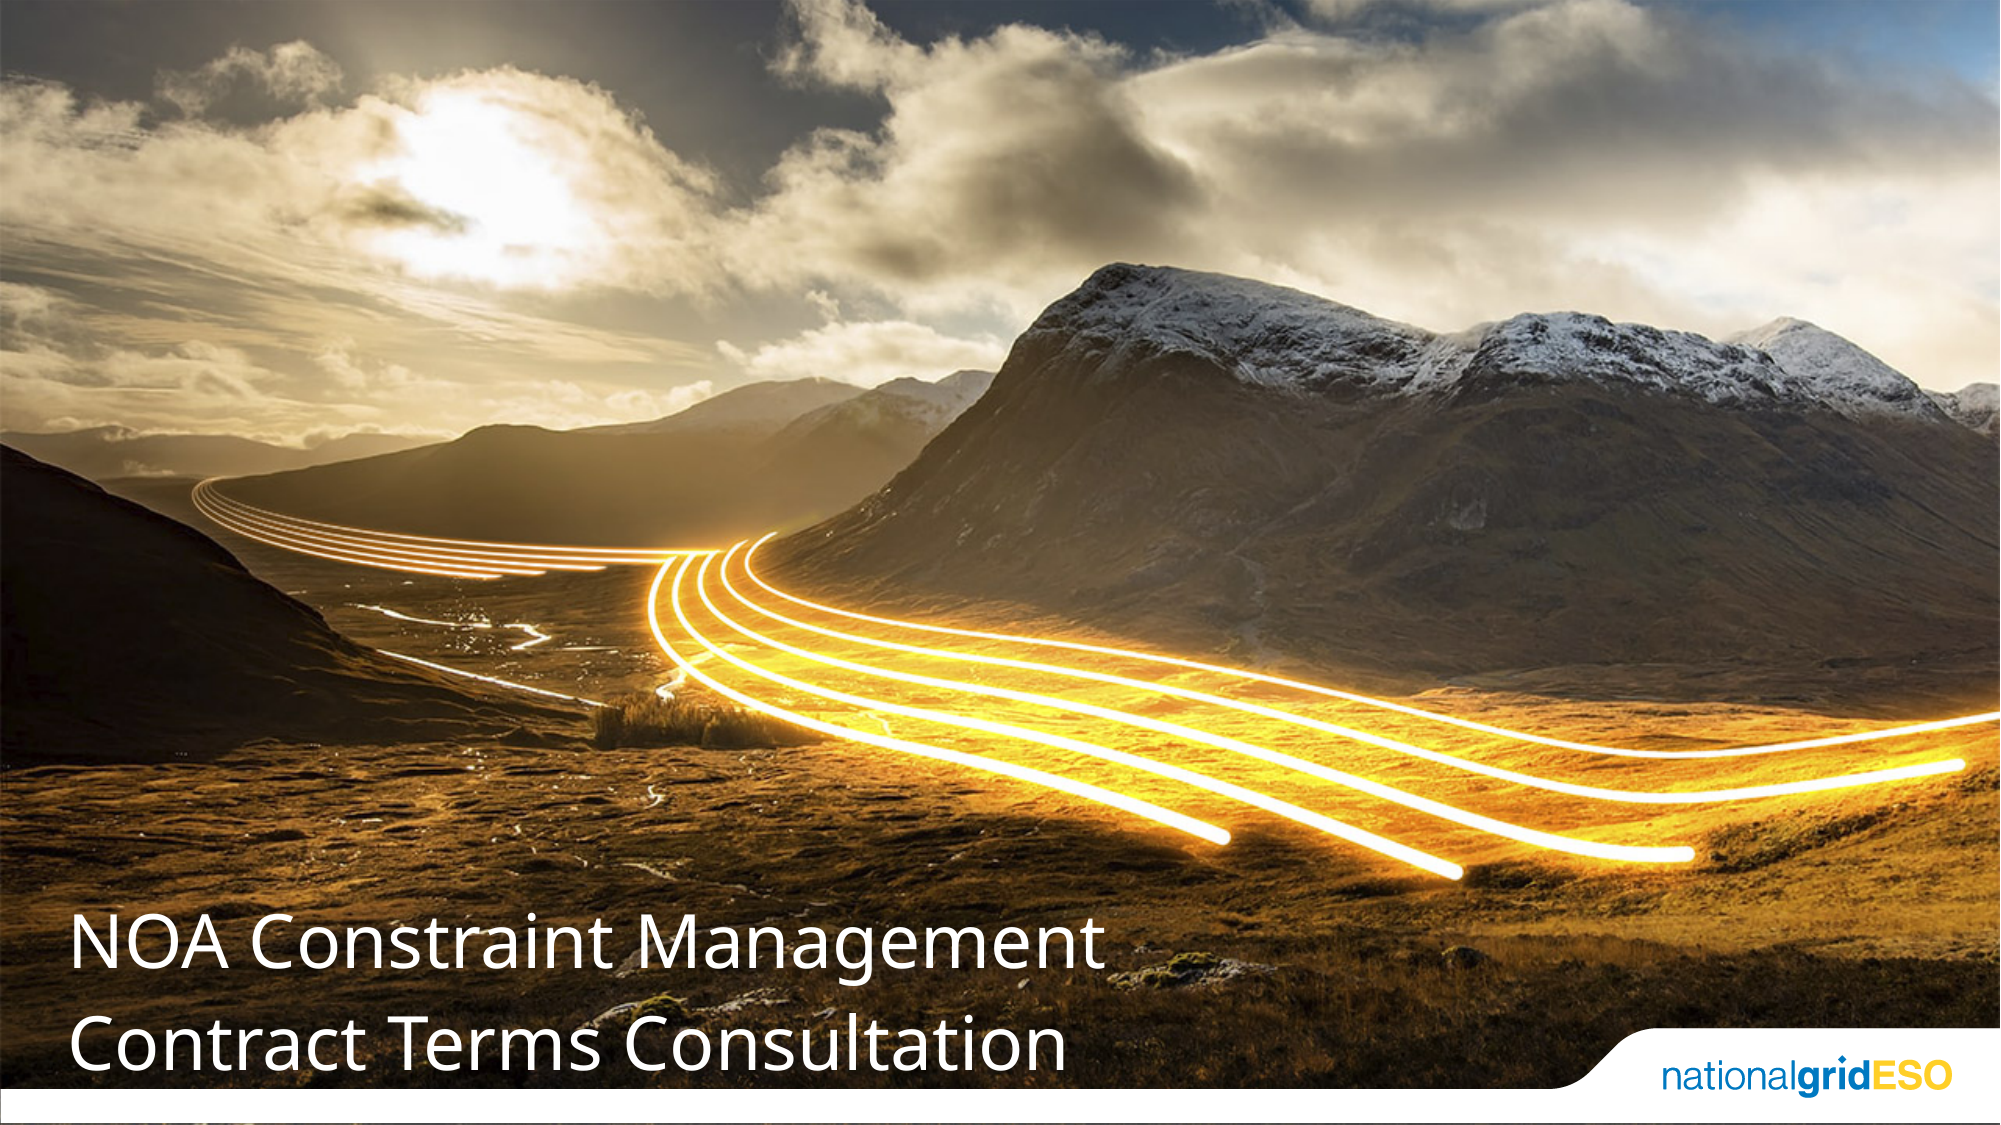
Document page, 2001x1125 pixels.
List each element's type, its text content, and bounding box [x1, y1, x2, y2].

list NOA Constraint Management Contract Terms Consultation [52, 896, 1398, 1064]
picture [0, 0, 2000, 1125]
